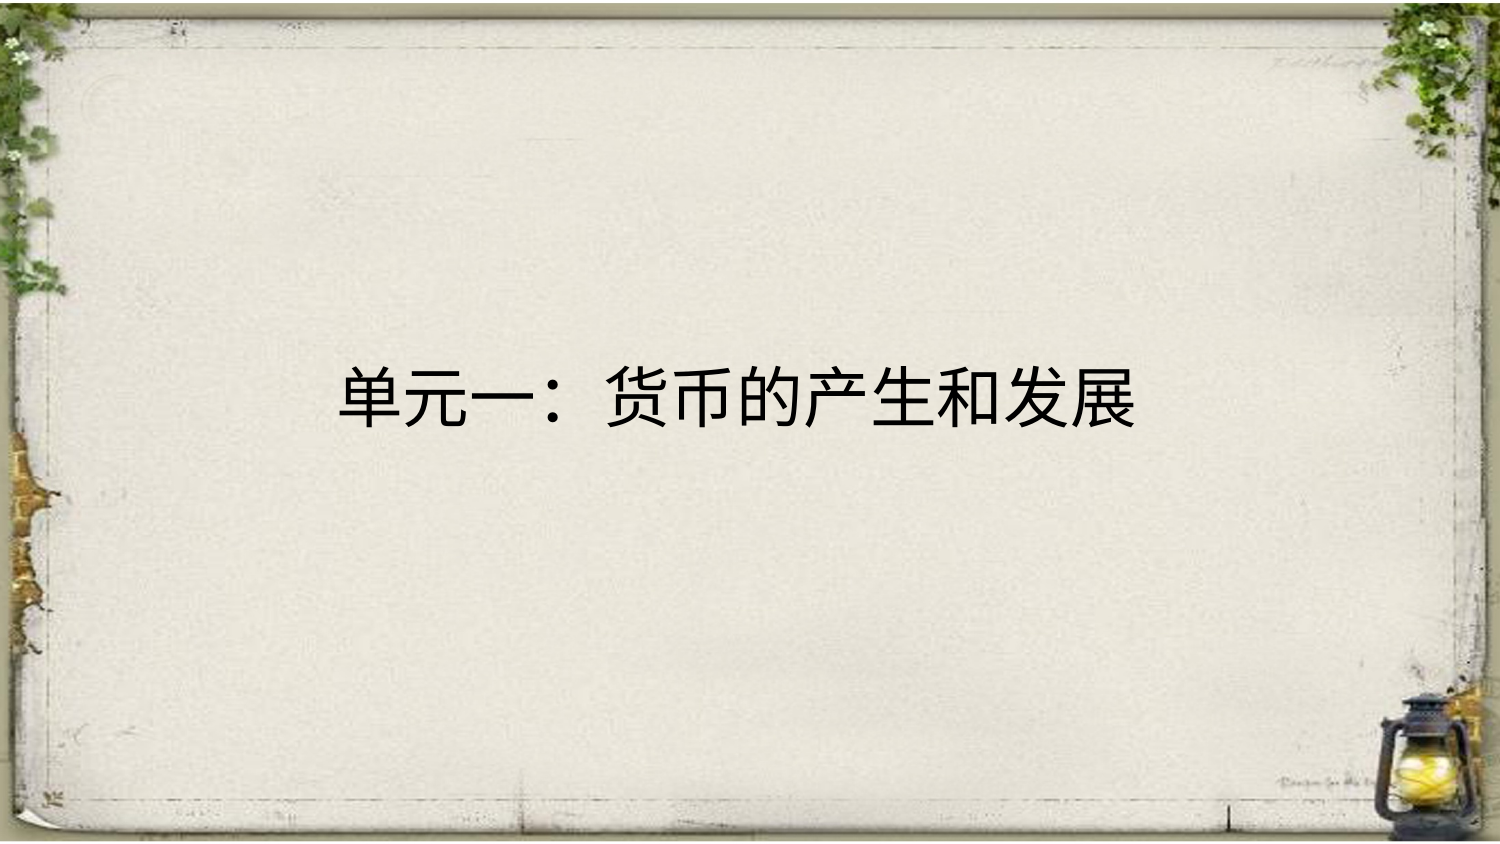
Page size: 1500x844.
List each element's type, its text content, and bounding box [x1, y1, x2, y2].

title 单元一：货币的产生和发展 [321, 244, 1330, 523]
picture [0, 0, 1500, 844]
